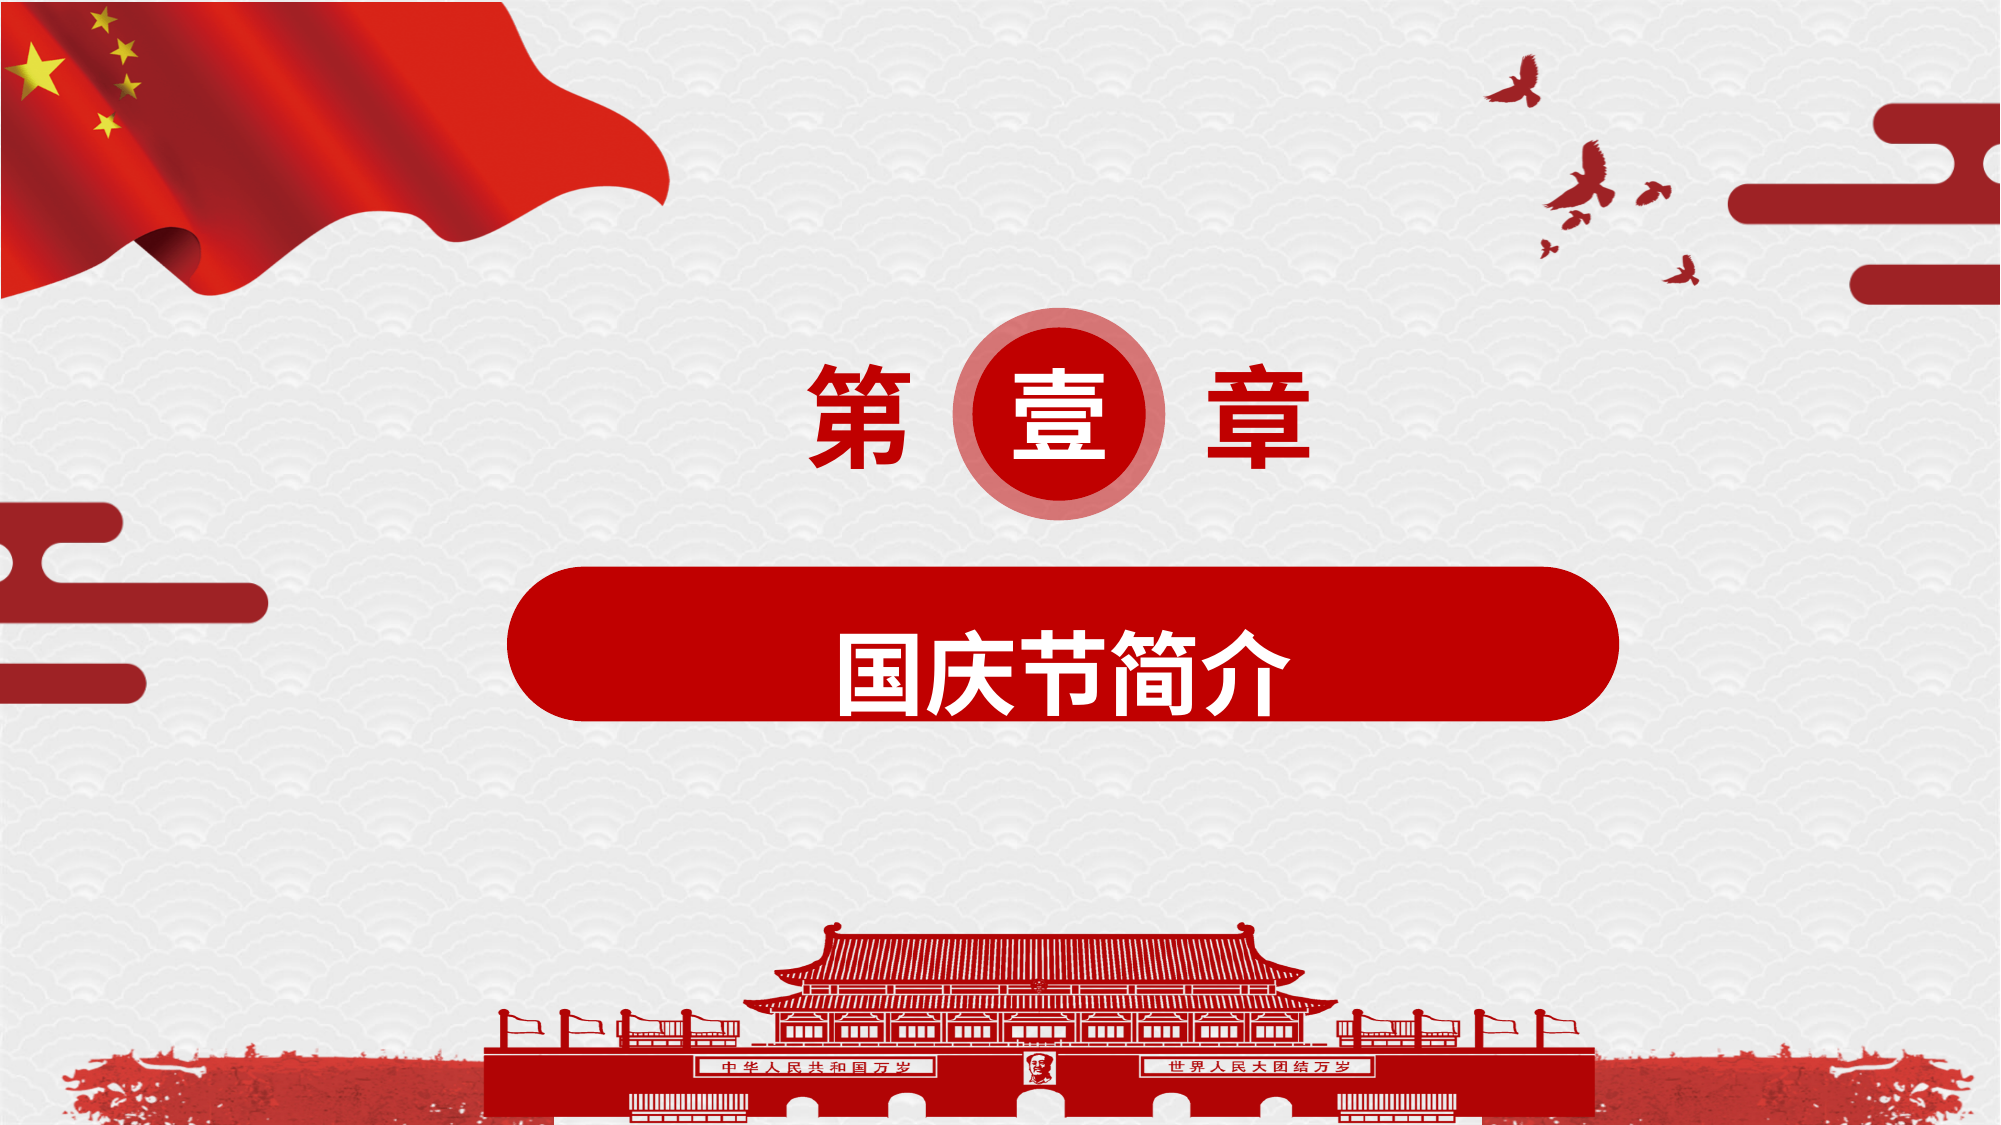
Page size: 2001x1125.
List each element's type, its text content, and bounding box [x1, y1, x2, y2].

picture [0, 0, 2001, 1125]
text_box 国庆节简介 [506, 566, 1620, 722]
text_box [921, 307, 1197, 521]
text_box 第 [755, 338, 921, 493]
text_box 章 [1197, 338, 1355, 493]
